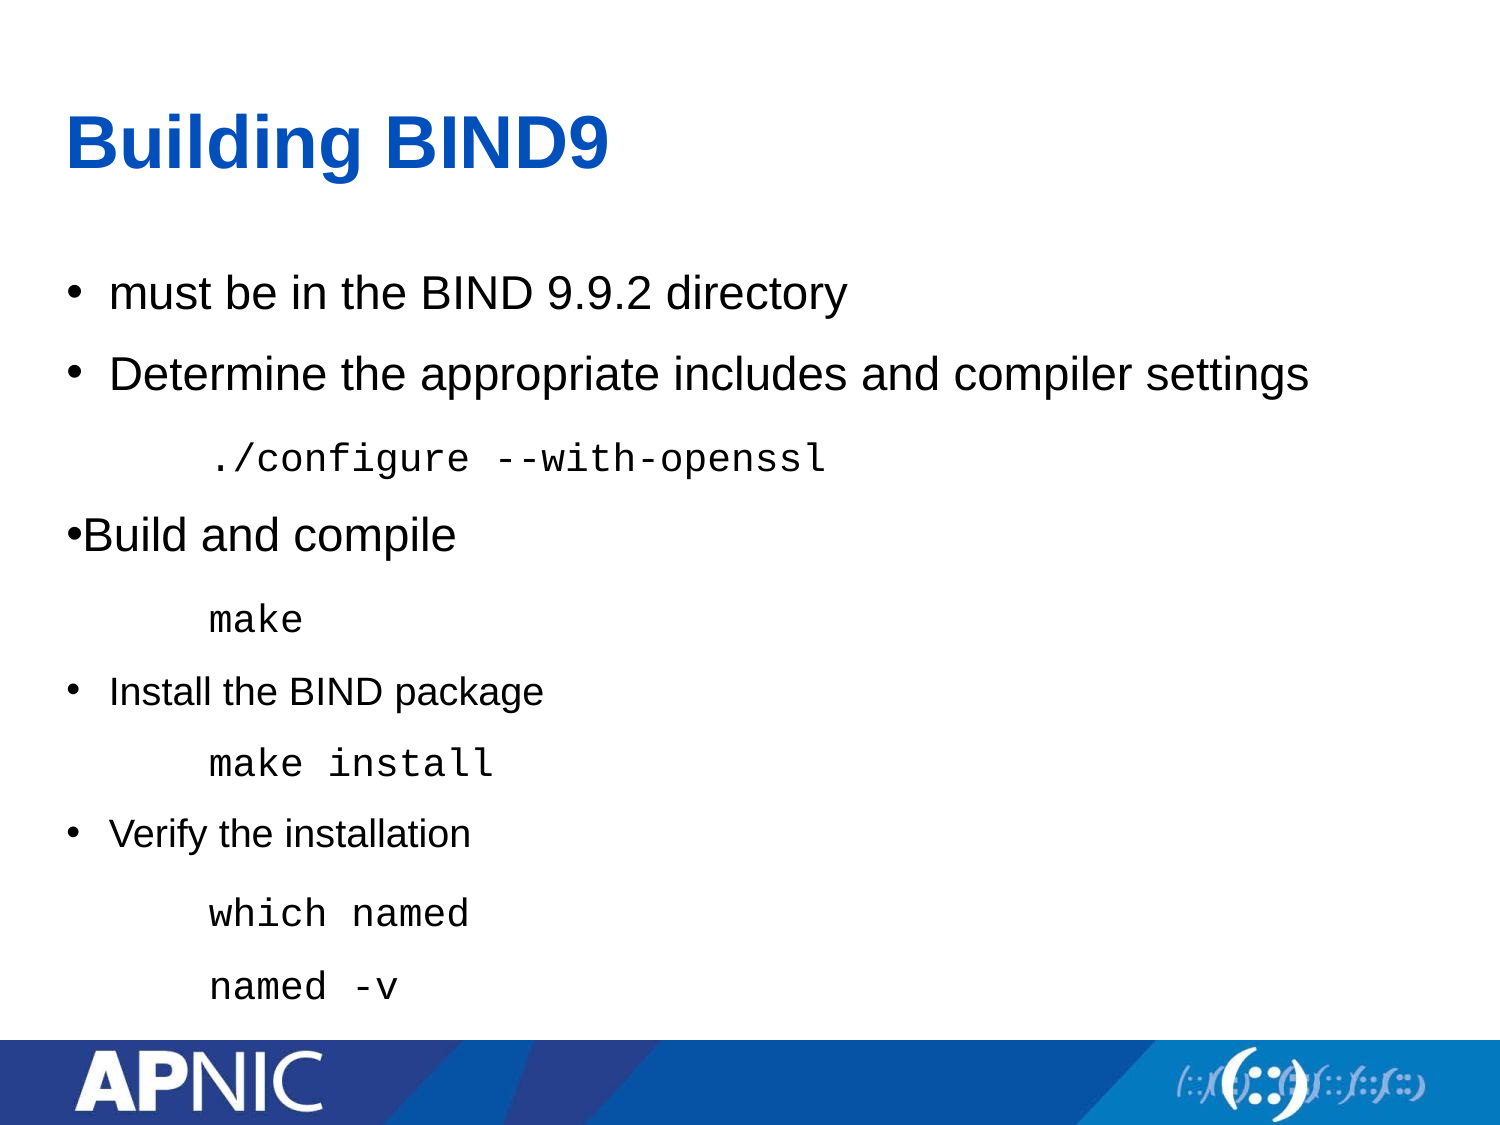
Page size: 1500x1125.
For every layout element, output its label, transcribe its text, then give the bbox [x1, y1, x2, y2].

picture [0, 1040, 1500, 1125]
list must be in the BIND 9.9.2 directory Determine the appropriate includes and compiler settings ./configure --with-openssl Build and compile make Install the BIND package make install Verify the installation which named named -v [66, 262, 1437, 1012]
title Building BIND9 [64, 45, 1436, 233]
